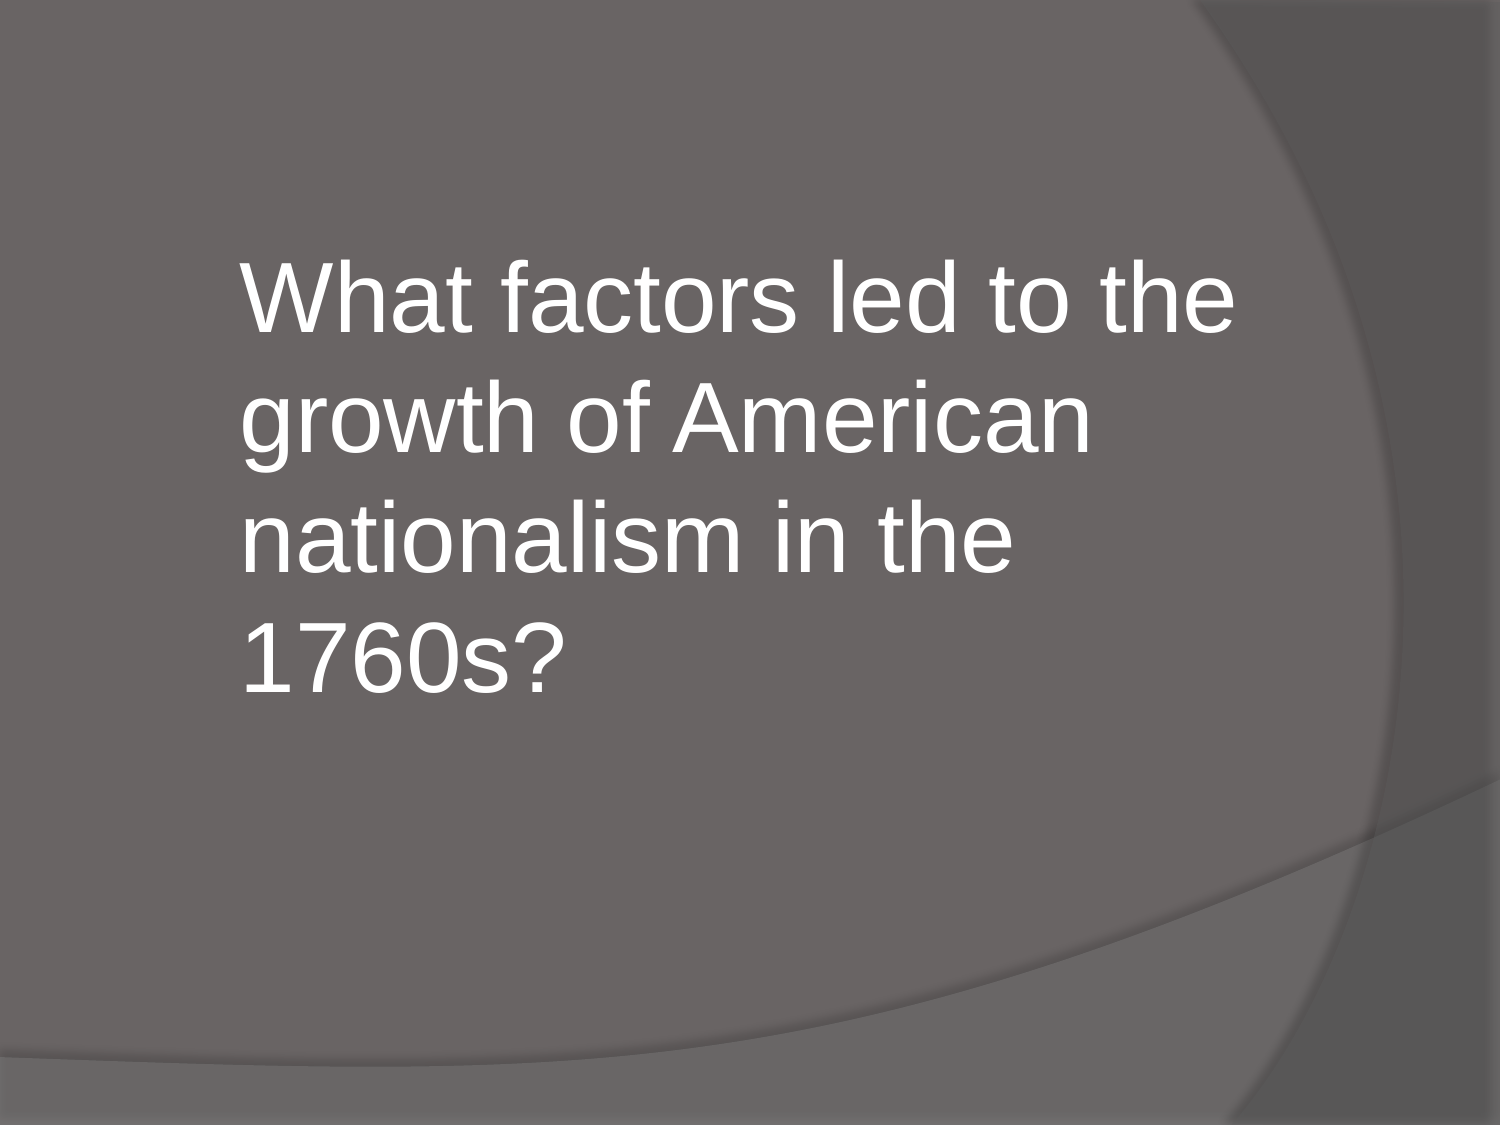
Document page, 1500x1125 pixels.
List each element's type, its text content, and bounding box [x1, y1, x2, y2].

text_box What factors led to the growth of American nationalism in the 1760s? [225, 224, 1325, 720]
